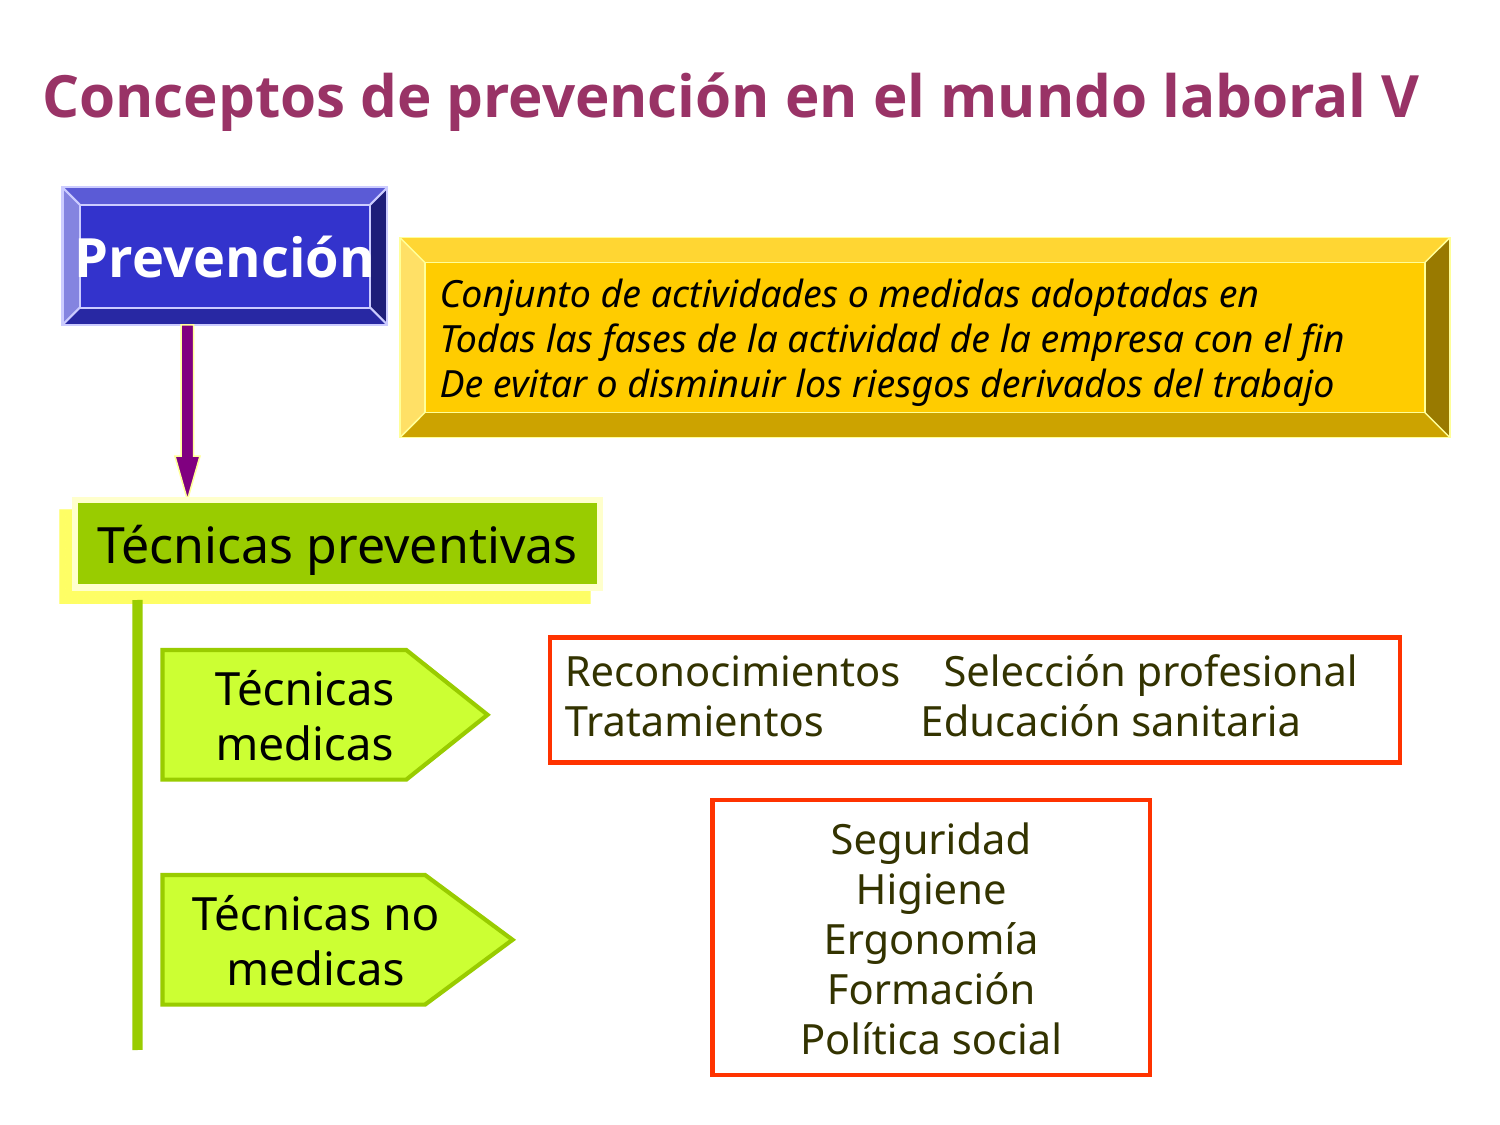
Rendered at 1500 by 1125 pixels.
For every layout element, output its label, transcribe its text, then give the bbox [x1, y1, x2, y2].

text_box Técnicas no medicas [162, 874, 513, 1005]
text_box Reconocimientos Selección profesional Tratamientos Educación sanitaria [549, 637, 1400, 763]
text_box [174, 324, 200, 499]
text_box Técnicas medicas [162, 649, 488, 780]
text_box Prevención [62, 187, 388, 325]
title Conceptos de prevención en el mundo laboral V [24, 37, 1438, 151]
text_box Conjunto de actividades o medidas adoptadas en Todas las fases de la actividad de la empresa con el fin De evitar o disminuir los riesgos derivados del trabajo [399, 237, 1450, 438]
text_box Técnicas preventivas [74, 499, 600, 588]
text_box Seguridad Higiene Ergonomía Formación Política social [712, 800, 1150, 1075]
